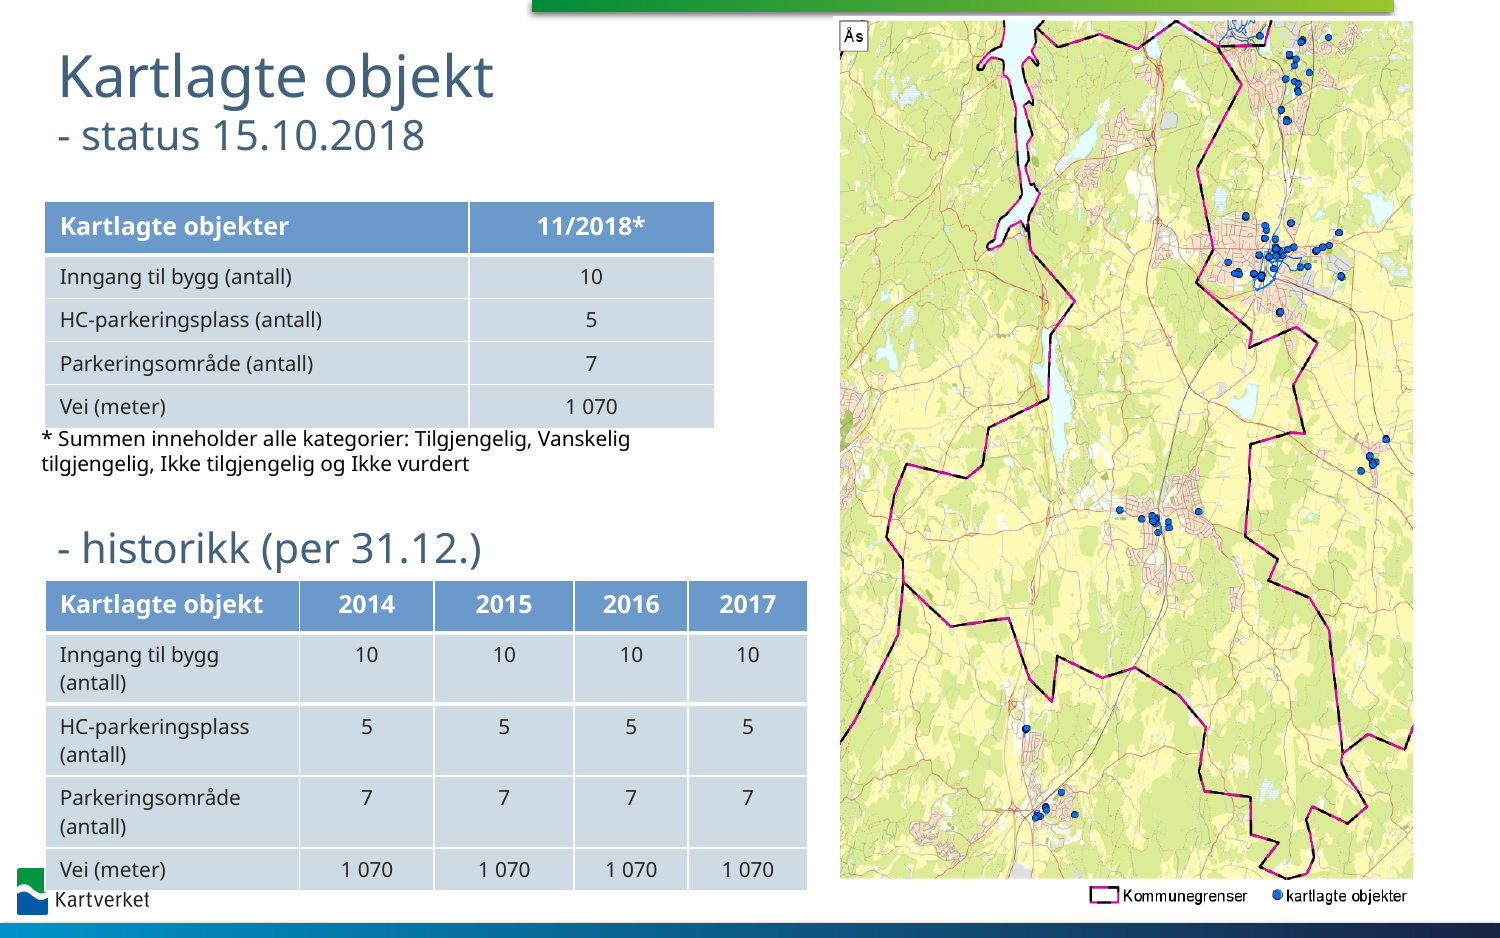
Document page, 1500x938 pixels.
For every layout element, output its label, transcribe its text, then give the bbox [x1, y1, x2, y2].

text_box Kartlagte objekt - status 15.10.2018 [42, 24, 828, 167]
table_cell 5 [689, 706, 807, 775]
table_header 11/2018* [470, 202, 714, 253]
table_cell 1 070 [470, 385, 714, 428]
table_header Kartlagte objekt [46, 581, 299, 631]
table_cell 1 070 [689, 849, 807, 890]
table_cell HC-parkeringsplass (antall) [46, 706, 299, 775]
table_cell 10 [470, 257, 714, 298]
table_cell 7 [575, 777, 687, 847]
table_cell 10 [435, 635, 573, 702]
table_cell Vei (meter) [45, 385, 468, 417]
table_cell 10 [689, 635, 807, 702]
table_header Kartlagte objekter [45, 202, 468, 253]
table_cell 1 070 [435, 849, 573, 890]
table_cell 7 [470, 342, 714, 384]
table_cell 7 [435, 777, 573, 847]
table_cell Parkeringsområde (antall) [45, 342, 468, 384]
table_cell Vei (meter) [46, 849, 299, 890]
table_cell 7 [300, 777, 433, 847]
table_header 2017 [689, 581, 807, 631]
table_cell HC-parkeringsplass (antall) [45, 299, 468, 341]
text_box - historikk (per 31.12.) [42, 496, 828, 580]
table_header 2016 [575, 581, 687, 631]
table_cell Inngang til bygg (antall) [46, 635, 299, 702]
picture [833, 16, 1419, 913]
table_cell 5 [435, 706, 573, 775]
table_cell 10 [575, 635, 687, 702]
table_cell Inngang til bygg (antall) [45, 257, 468, 298]
table_header 2014 [300, 581, 433, 631]
text_box * Summen inneholder alle kategorier: Tilgjengelig, Vanskelig tilgjengelig, Ikke tilgjengelig og Ikke vurdert [26, 417, 711, 483]
table_cell 5 [575, 706, 687, 775]
table_cell 1 070 [575, 849, 687, 890]
table_cell 1 070 [300, 849, 433, 890]
table_cell 7 [689, 777, 807, 847]
table_cell 10 [300, 635, 433, 702]
table_cell Parkeringsområde (antall) [46, 777, 299, 847]
table_header 2015 [435, 581, 573, 631]
table_cell 5 [300, 706, 433, 775]
table_cell 5 [470, 299, 714, 341]
